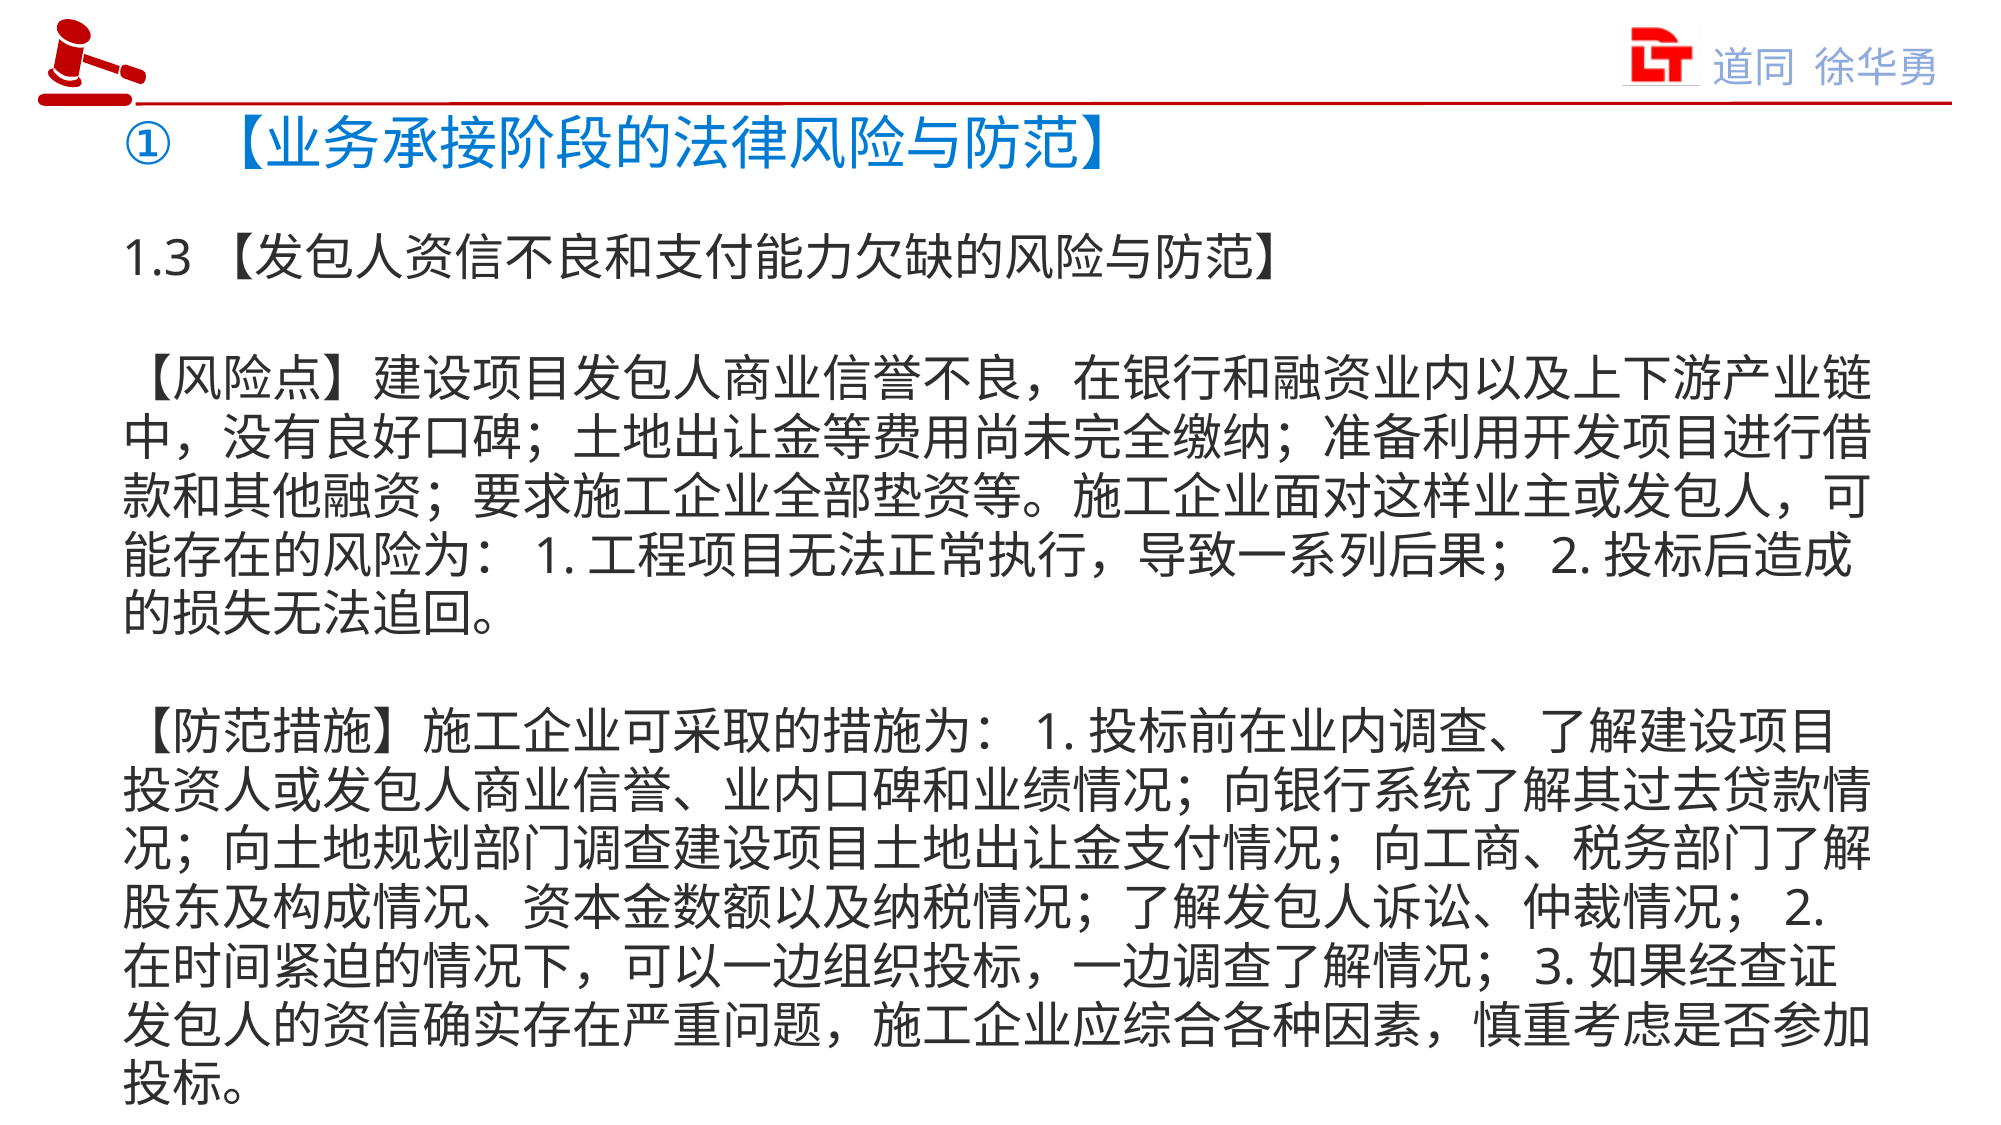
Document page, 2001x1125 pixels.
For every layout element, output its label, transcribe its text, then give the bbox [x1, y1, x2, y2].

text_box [37, 17, 1954, 106]
picture [1622, 19, 1699, 97]
text_box 【业务承接阶段的法律风险与防范】 1.3【发包人资信不良和支付能力欠缺的风险与防范】 【风险点】建设项目发包人商业信誉不良，在银行和融资业内以及上下游产业链中，没有良好口碑；土地出让金等费用尚未完全缴纳；准备利用开发项目进行借款和其他融资；要求施工企业全部垫资等。施工企业面对这样业主或发包人，可能存在的风险为：1.工程项目无法正常执行，导致一系列后果；2.投标后造成的损失无法追回。 【防范措施】施工企业可采取的措施为：1.投标前在业内调查、了解建设项目投资人或发包人商业信誉、业内口碑和业绩情况；向银行系统了解其过去贷款情况；向土地规划部门调查建设项目土地出让金支付情况；向工商、税务部门了解股东及构成情况、资本金数额以及纳税情况；了解发包人诉讼、仲裁情况；2.在时间紧迫的情况下，可以一边组织投标，一边调查了解情况；3.如果经查证发包人的资信确实存在严重问题，施工企业应综合各种因素，慎重考虑是否参加投标。 [107, 122, 1893, 1125]
